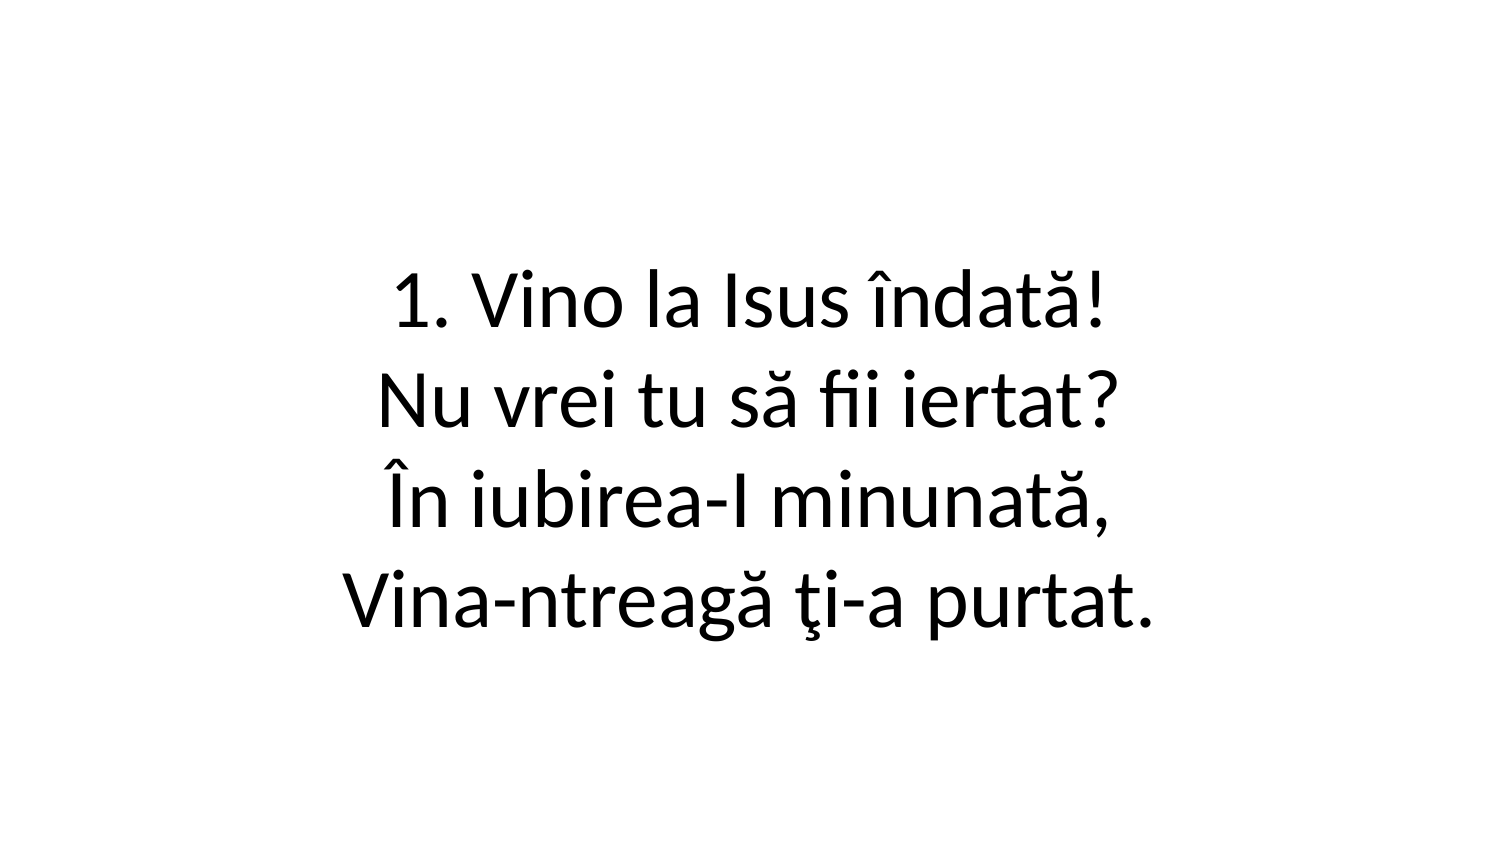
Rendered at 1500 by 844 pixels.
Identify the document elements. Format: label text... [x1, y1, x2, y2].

text_box 1. Vino la Isus îndată! Nu vrei tu să fii iertat? În iubirea-I minunată, Vina-ntreagă ţi-a purtat. [327, 192, 1173, 652]
